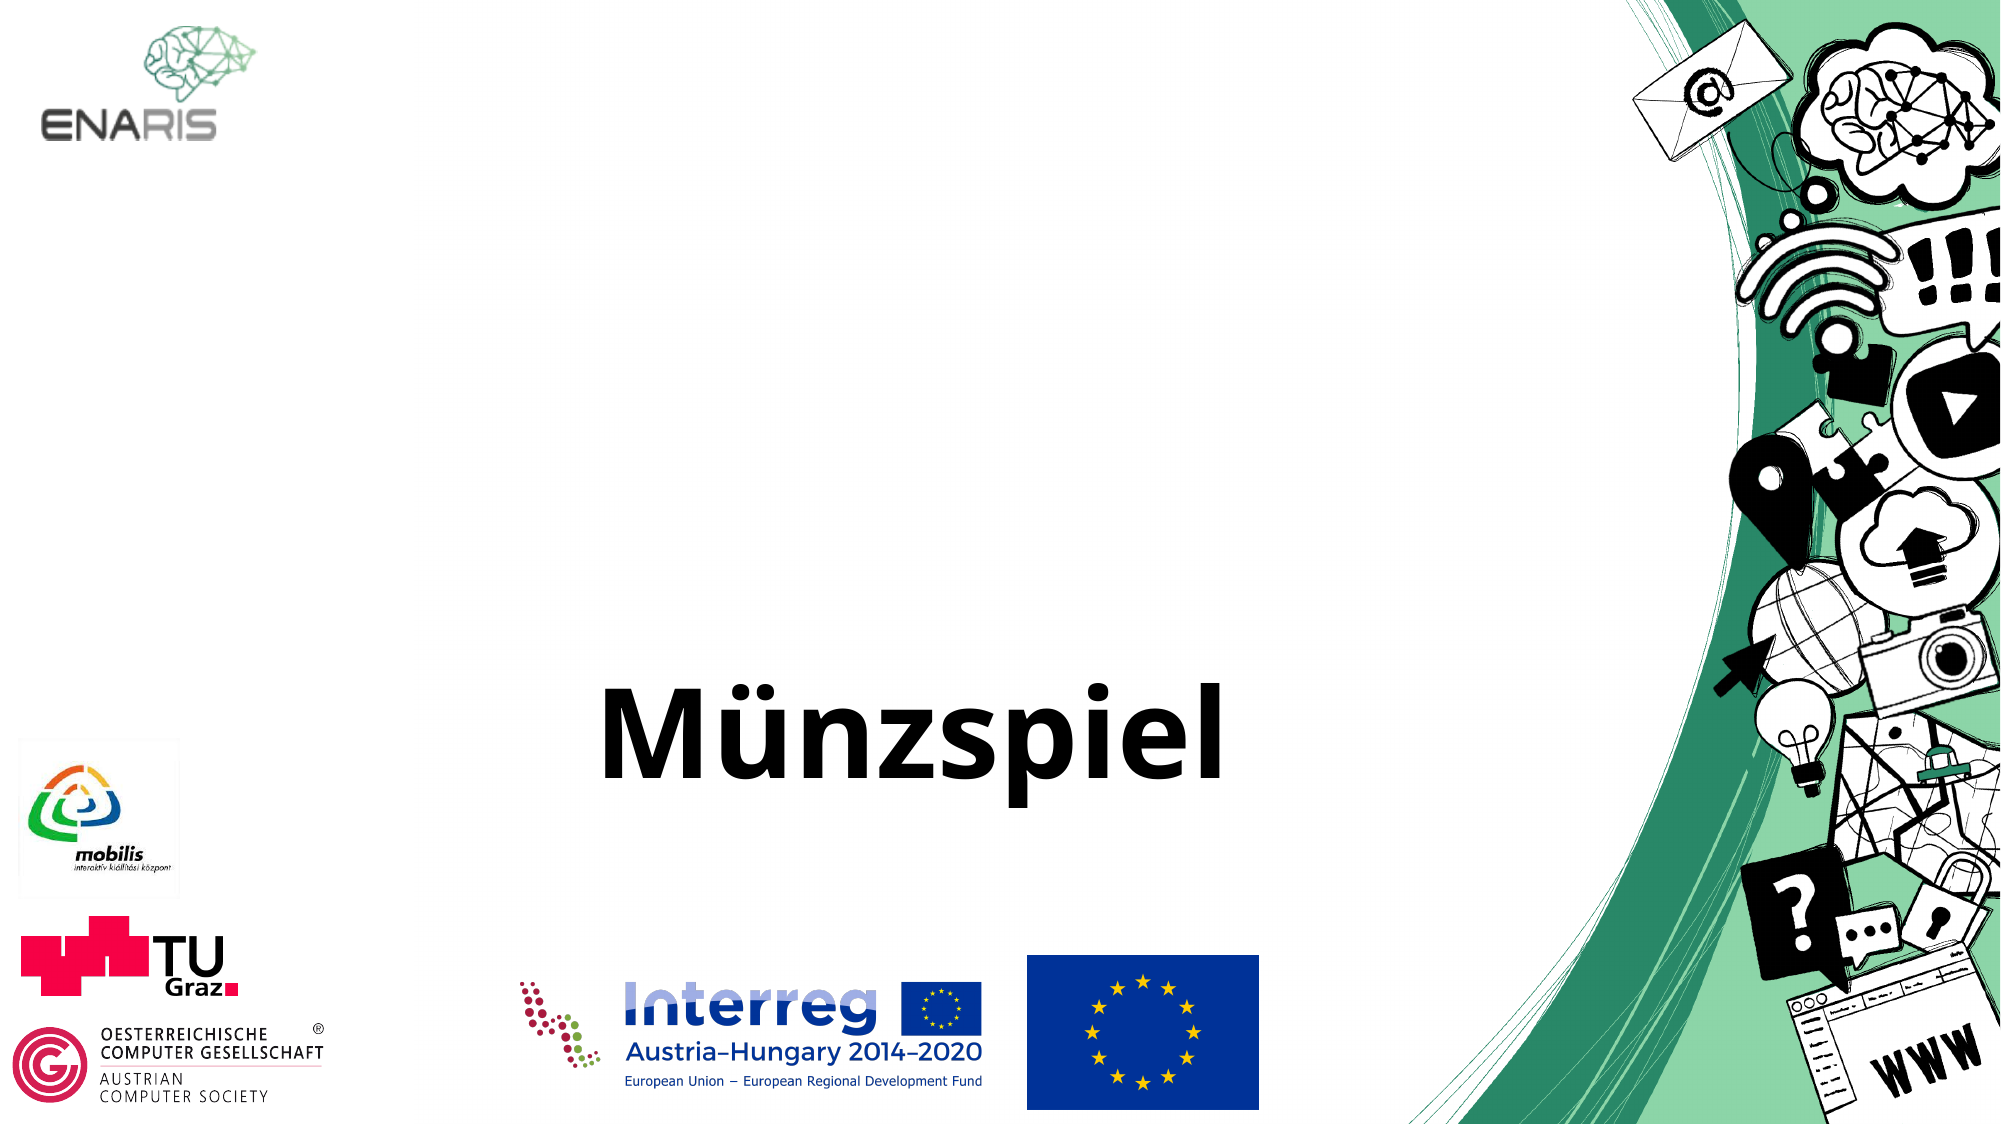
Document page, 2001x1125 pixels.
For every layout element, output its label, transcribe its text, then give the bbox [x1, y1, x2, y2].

title Münzspiel [266, 228, 1559, 814]
picture [41, 26, 258, 141]
picture [21, 916, 238, 996]
picture [414, 0, 2001, 1124]
picture [12, 1023, 324, 1103]
picture [18, 738, 180, 899]
